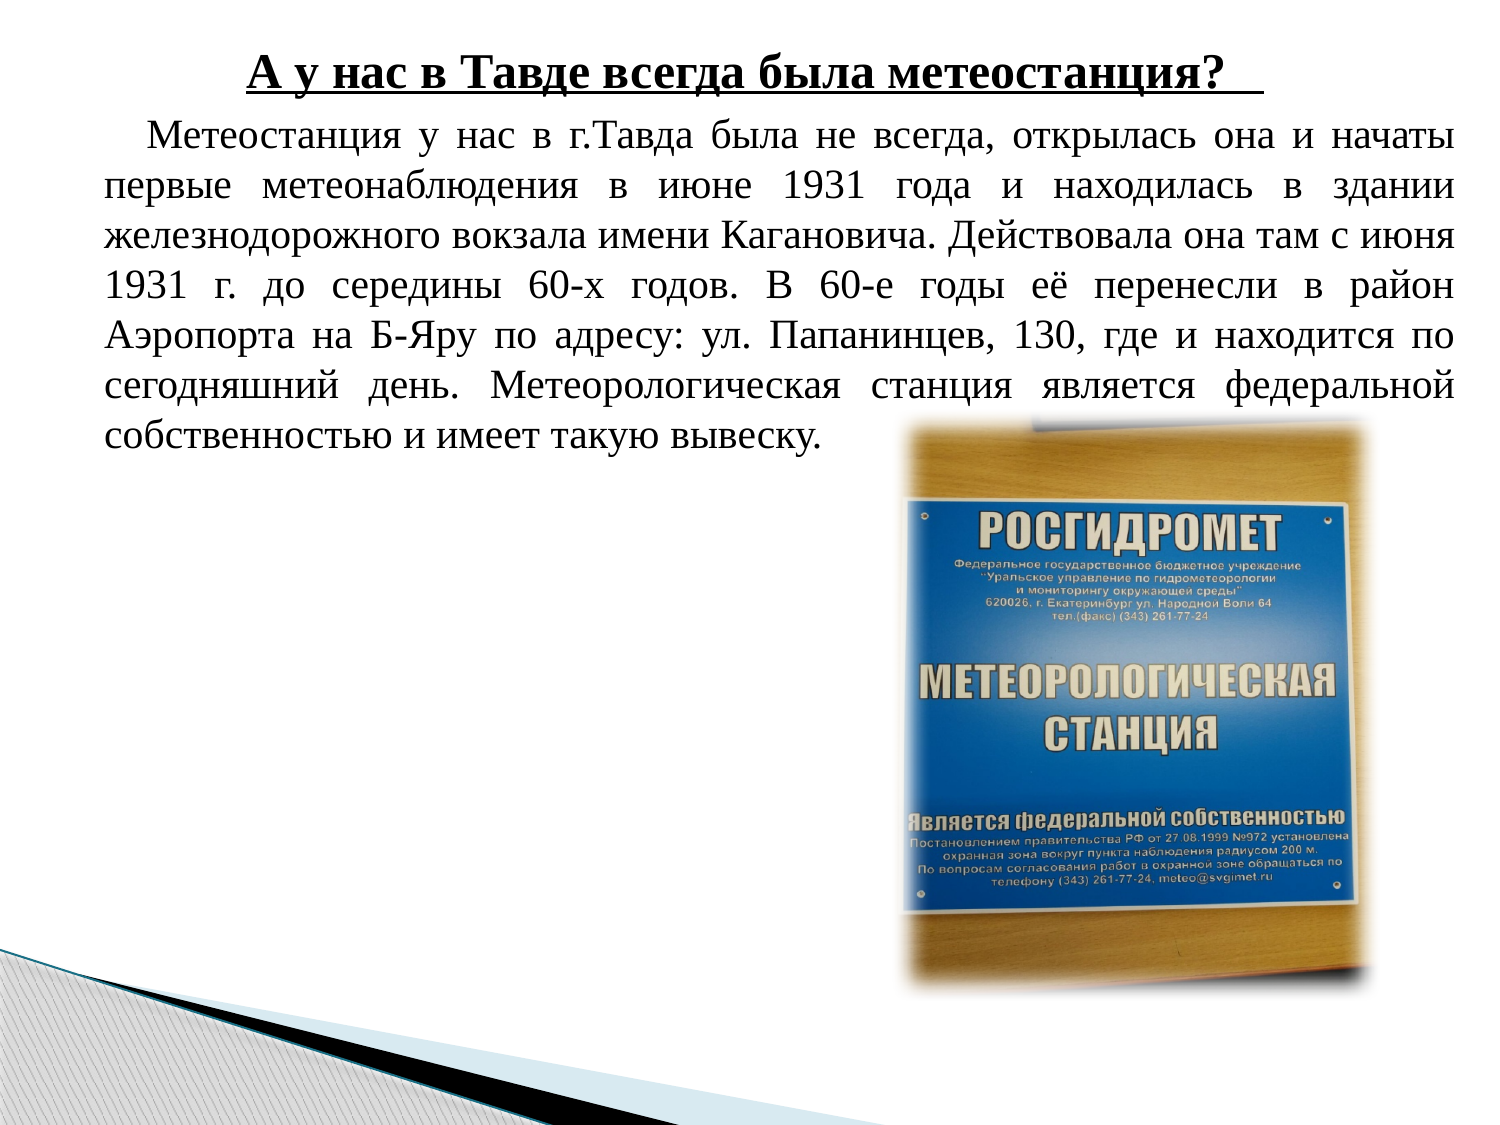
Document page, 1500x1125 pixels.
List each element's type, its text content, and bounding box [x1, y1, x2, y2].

list А у нас в Тавде всегда была метеостанция? Метеостанция у нас в г.Тавда была не всегда, открылась она и начаты первые метеонаблюдения в июне 1931 года и находилась в здании железнодорожного вокзала имени Кагановича. Действовала она там с июня 1931 г. до середины 60-х годов. В 60-е годы её перенесли в район Аэропорта на Б-Яру по адресу: ул. Папанинцев, 130, где и находится по сегодняшний день. Метеорологическая станция является федеральной собственностью и имеет такую вывеску. [29, 30, 1471, 986]
picture [891, 408, 1381, 1002]
